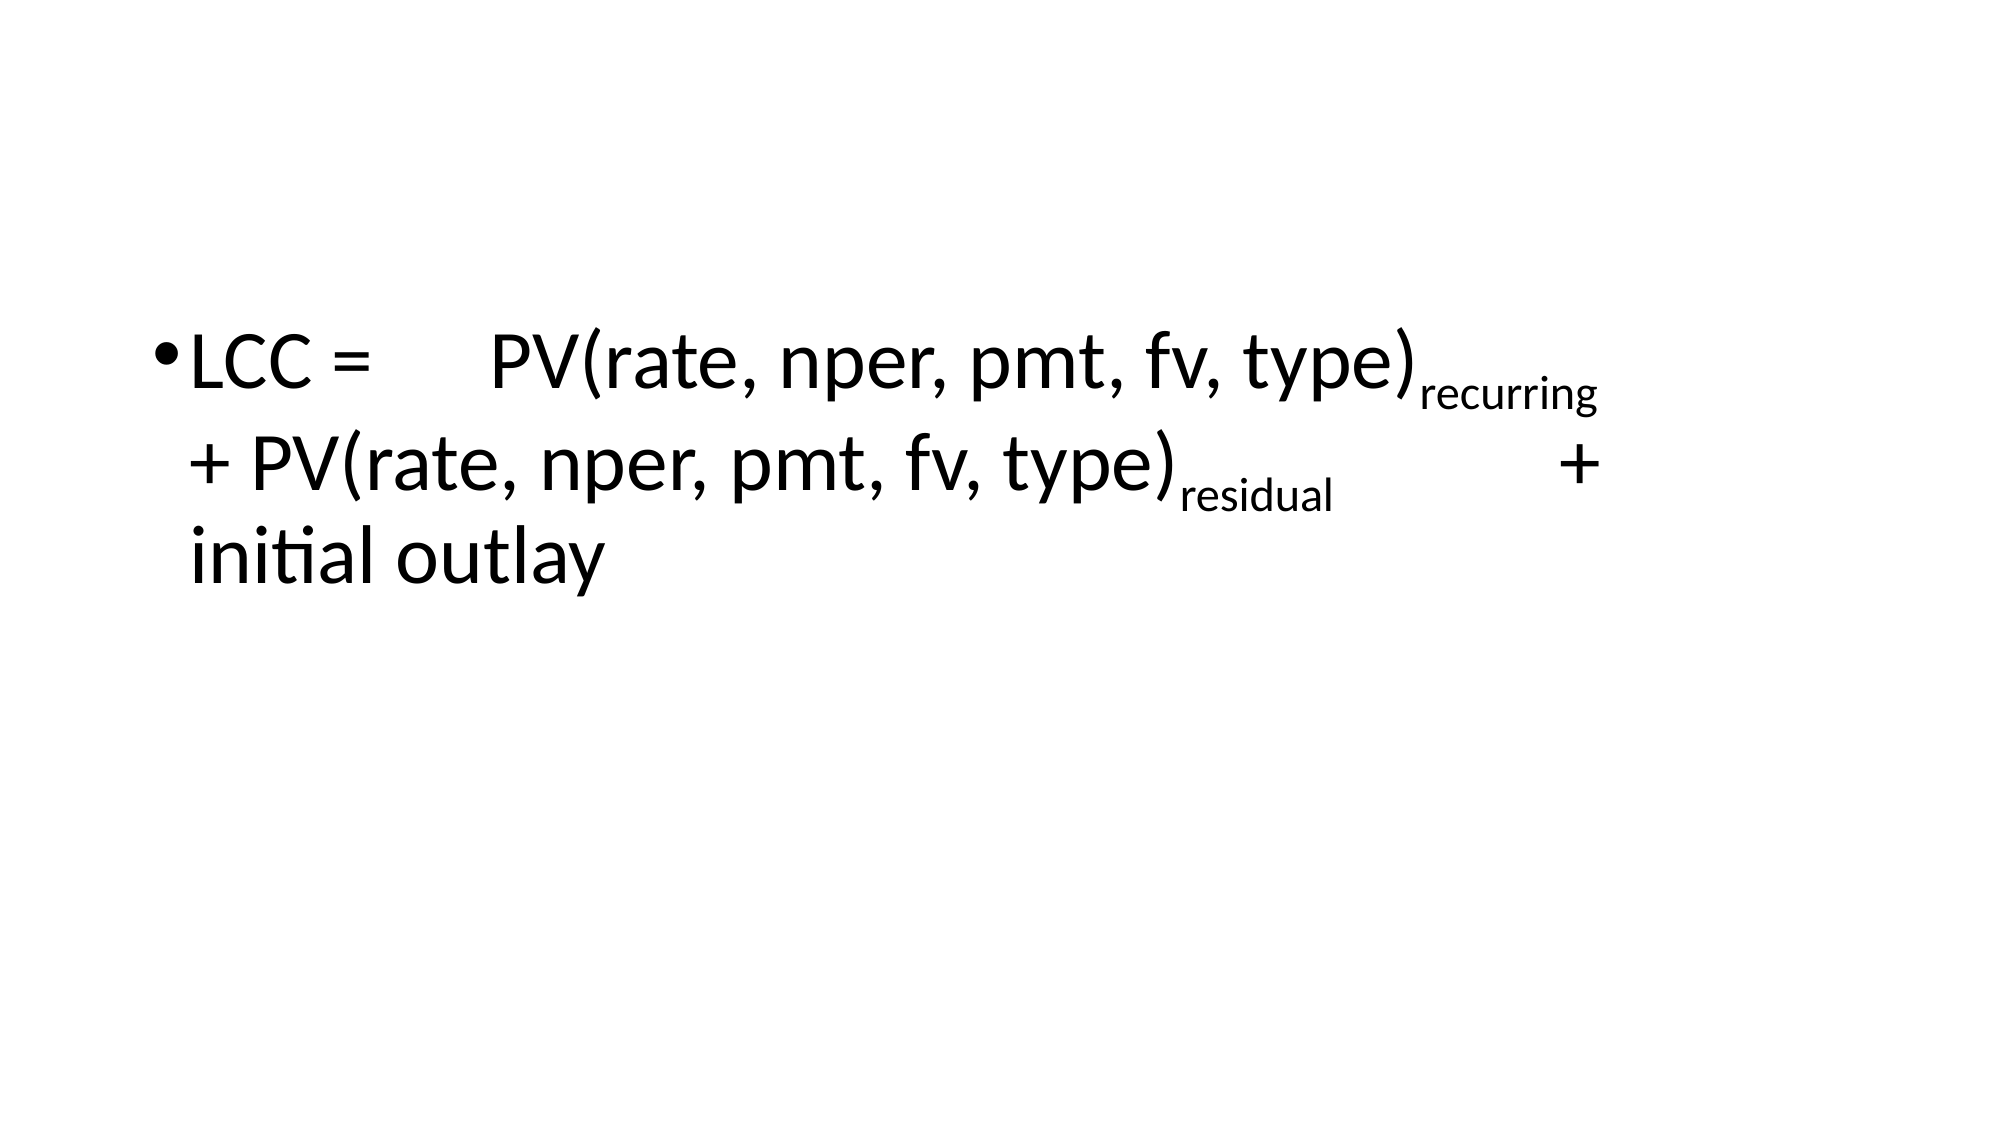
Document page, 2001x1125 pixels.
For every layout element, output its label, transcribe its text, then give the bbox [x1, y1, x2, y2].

list LCC = PV(rate, nper, pmt, fv, type)recurring + PV(rate, nper, pmt, fv, type)residual + initial outlay [137, 299, 1636, 1014]
